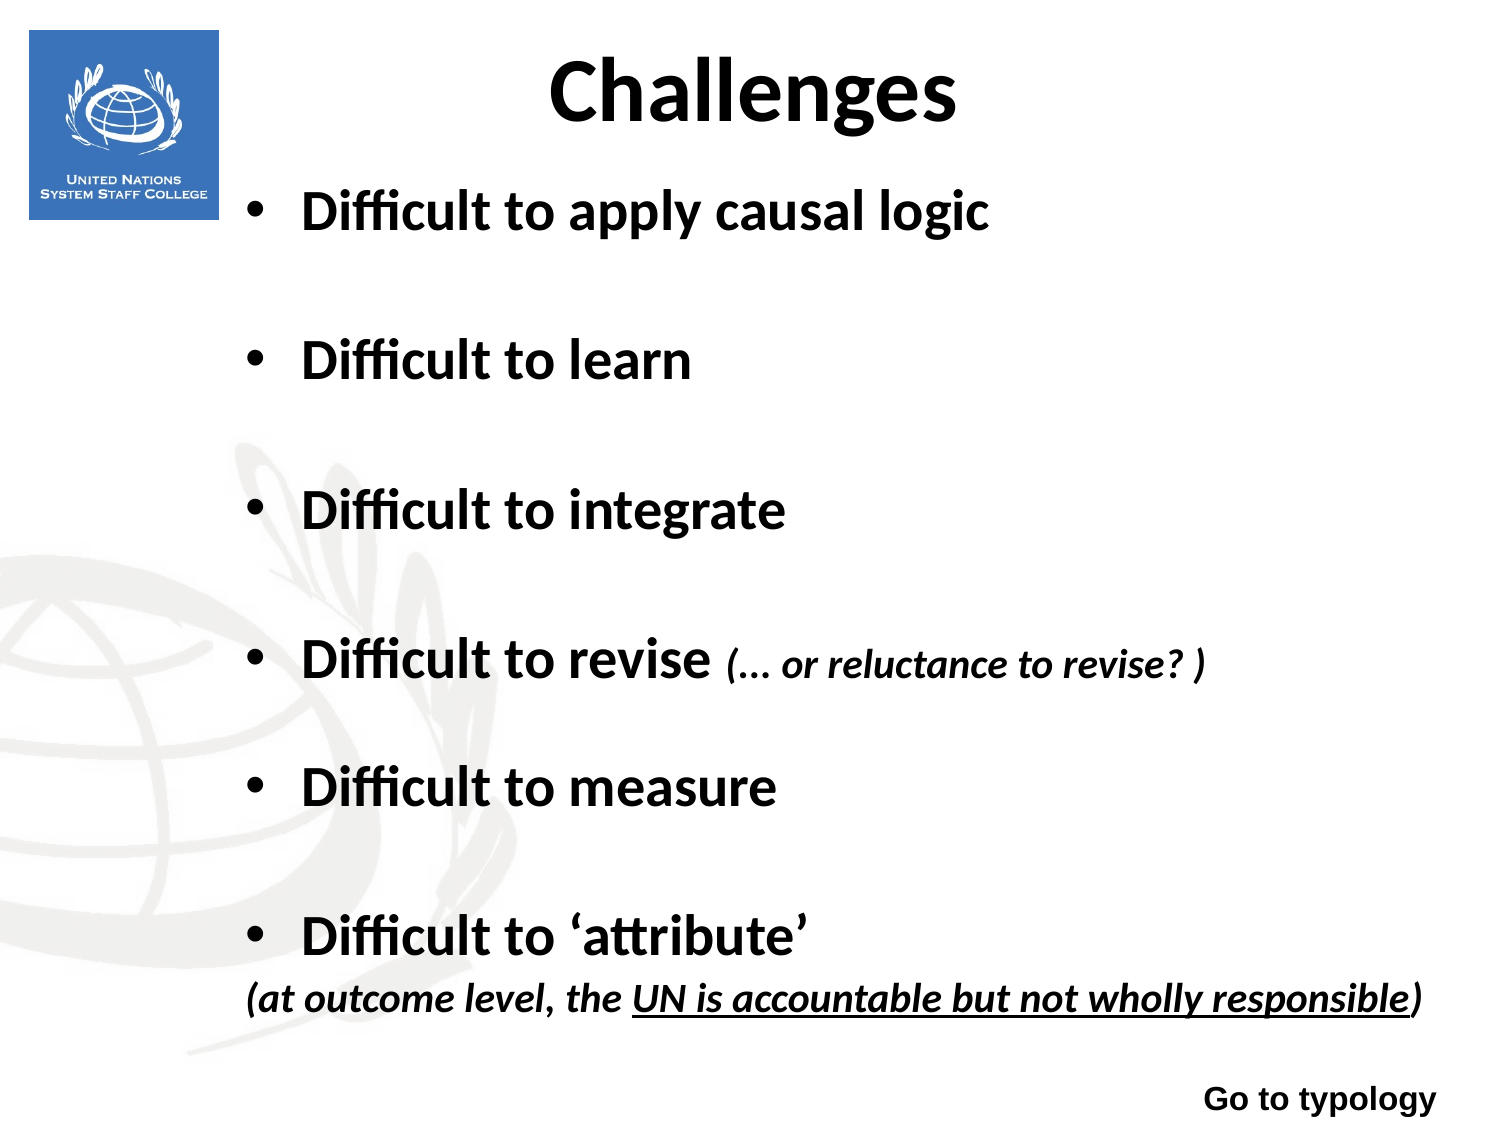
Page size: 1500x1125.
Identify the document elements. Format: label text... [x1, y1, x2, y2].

list Difficult to apply causal logic Difficult to learn Difficult to integrate Difficult to revise (... or reluctance to revise? ) Difficult to measure Difficult to ‘attribute’ (at outcome level, the UN is accountable but not wholly responsible) [229, 172, 1471, 1095]
title Challenges [40, 21, 1467, 150]
text_box Go to typology [1113, 1077, 1500, 1125]
picture [29, 30, 219, 220]
